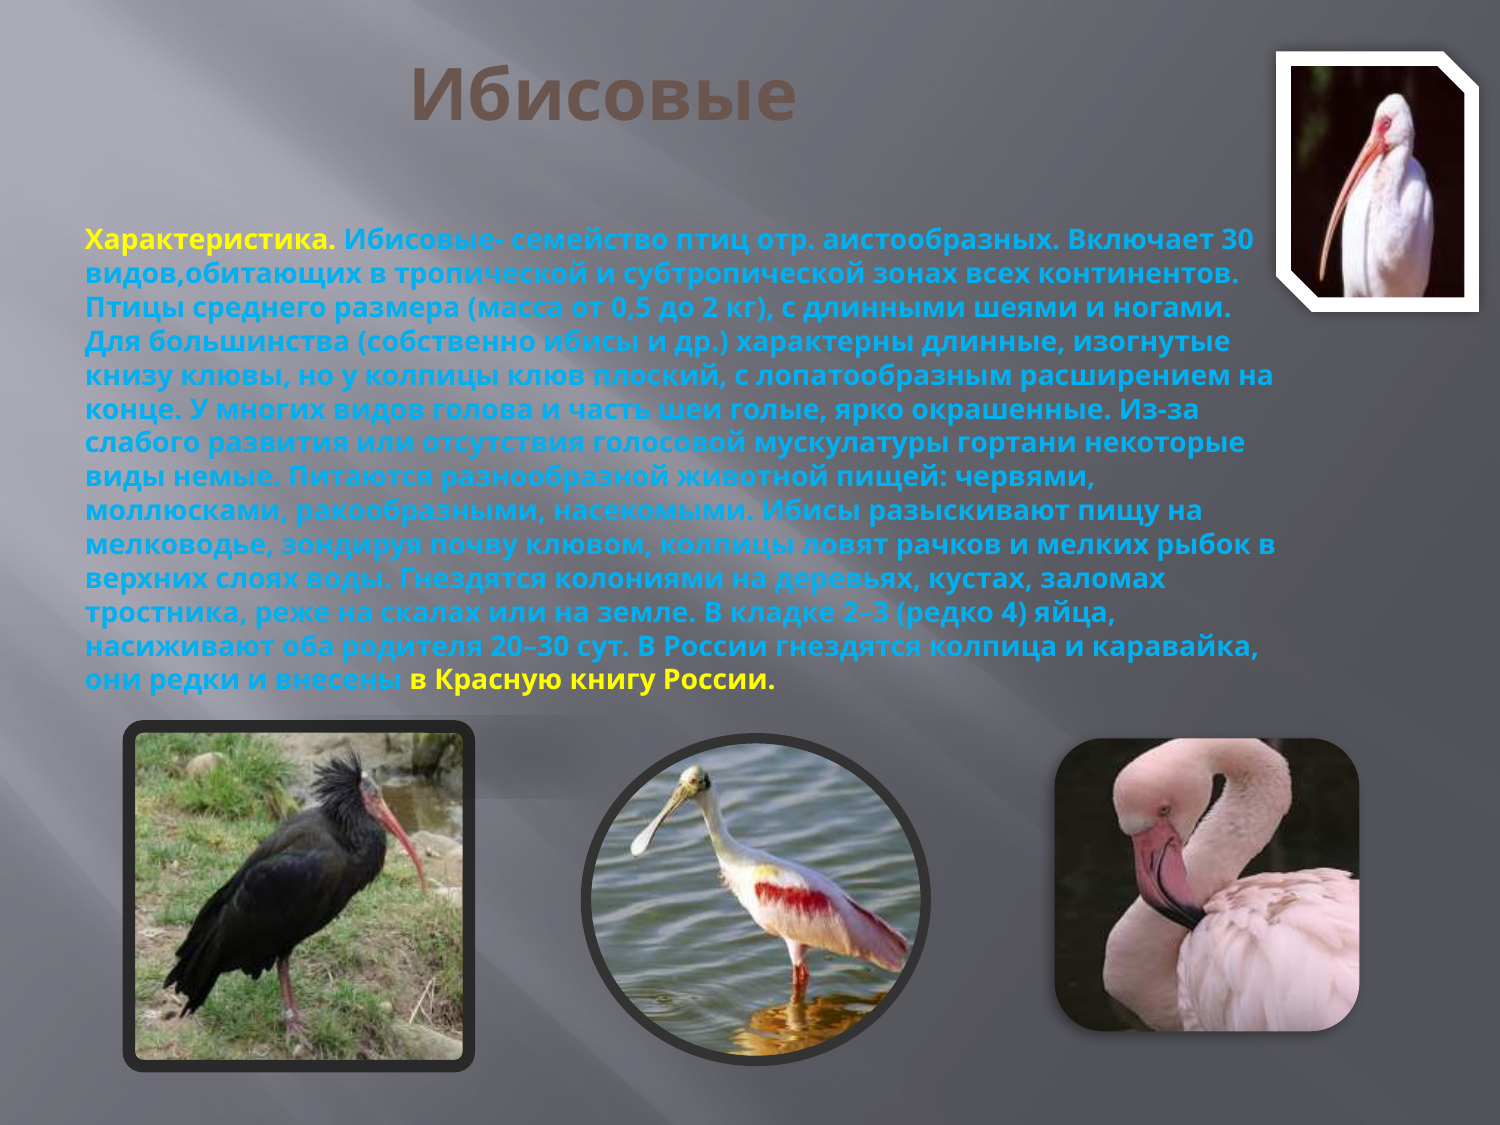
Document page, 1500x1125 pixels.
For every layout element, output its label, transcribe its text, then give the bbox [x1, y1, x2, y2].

title Ибисовые Характеристика. Ибисовые- семейство птиц отр. аистообразных. Включает 30 видов,обитающих в тропической и субтропической зонах всех континентов. Птицы среднего размера (масса от 0,5 до 2 кг), с длинными шеями и ногами. Для большинства (собственно ибисы и др.) характерны длинные, изогнутые книзу клювы, но у колпицы клюв плоский, с лопатообразным расширением на конце. У многих видов голова и часть шеи голые, ярко окрашенные. Из-за слабого развития или отсутствия голосовой мускулатуры гортани некоторые виды немые. Питаются разнообразной животной пищей: червями, моллюсками, ракообразными, насекомыми. Ибисы разыскивают пищу на мелководье, зондируя почву клювом, колпицы ловят рачков и мелких рыбок в верхних слоях воды. Гнездятся колониями на деревьях, кустах, заломах тростника, реже на скалах или на земле. В кладке 2–3 (редко 4) яйца, насиживают оба родителя 20–30 сут. В России гнездятся колпица и каравайка, они редки и внесены в Красную книгу России. [70, 35, 1297, 1057]
picture [1054, 738, 1360, 1032]
picture [128, 726, 469, 1067]
picture [585, 737, 927, 1062]
picture [1283, 58, 1472, 305]
